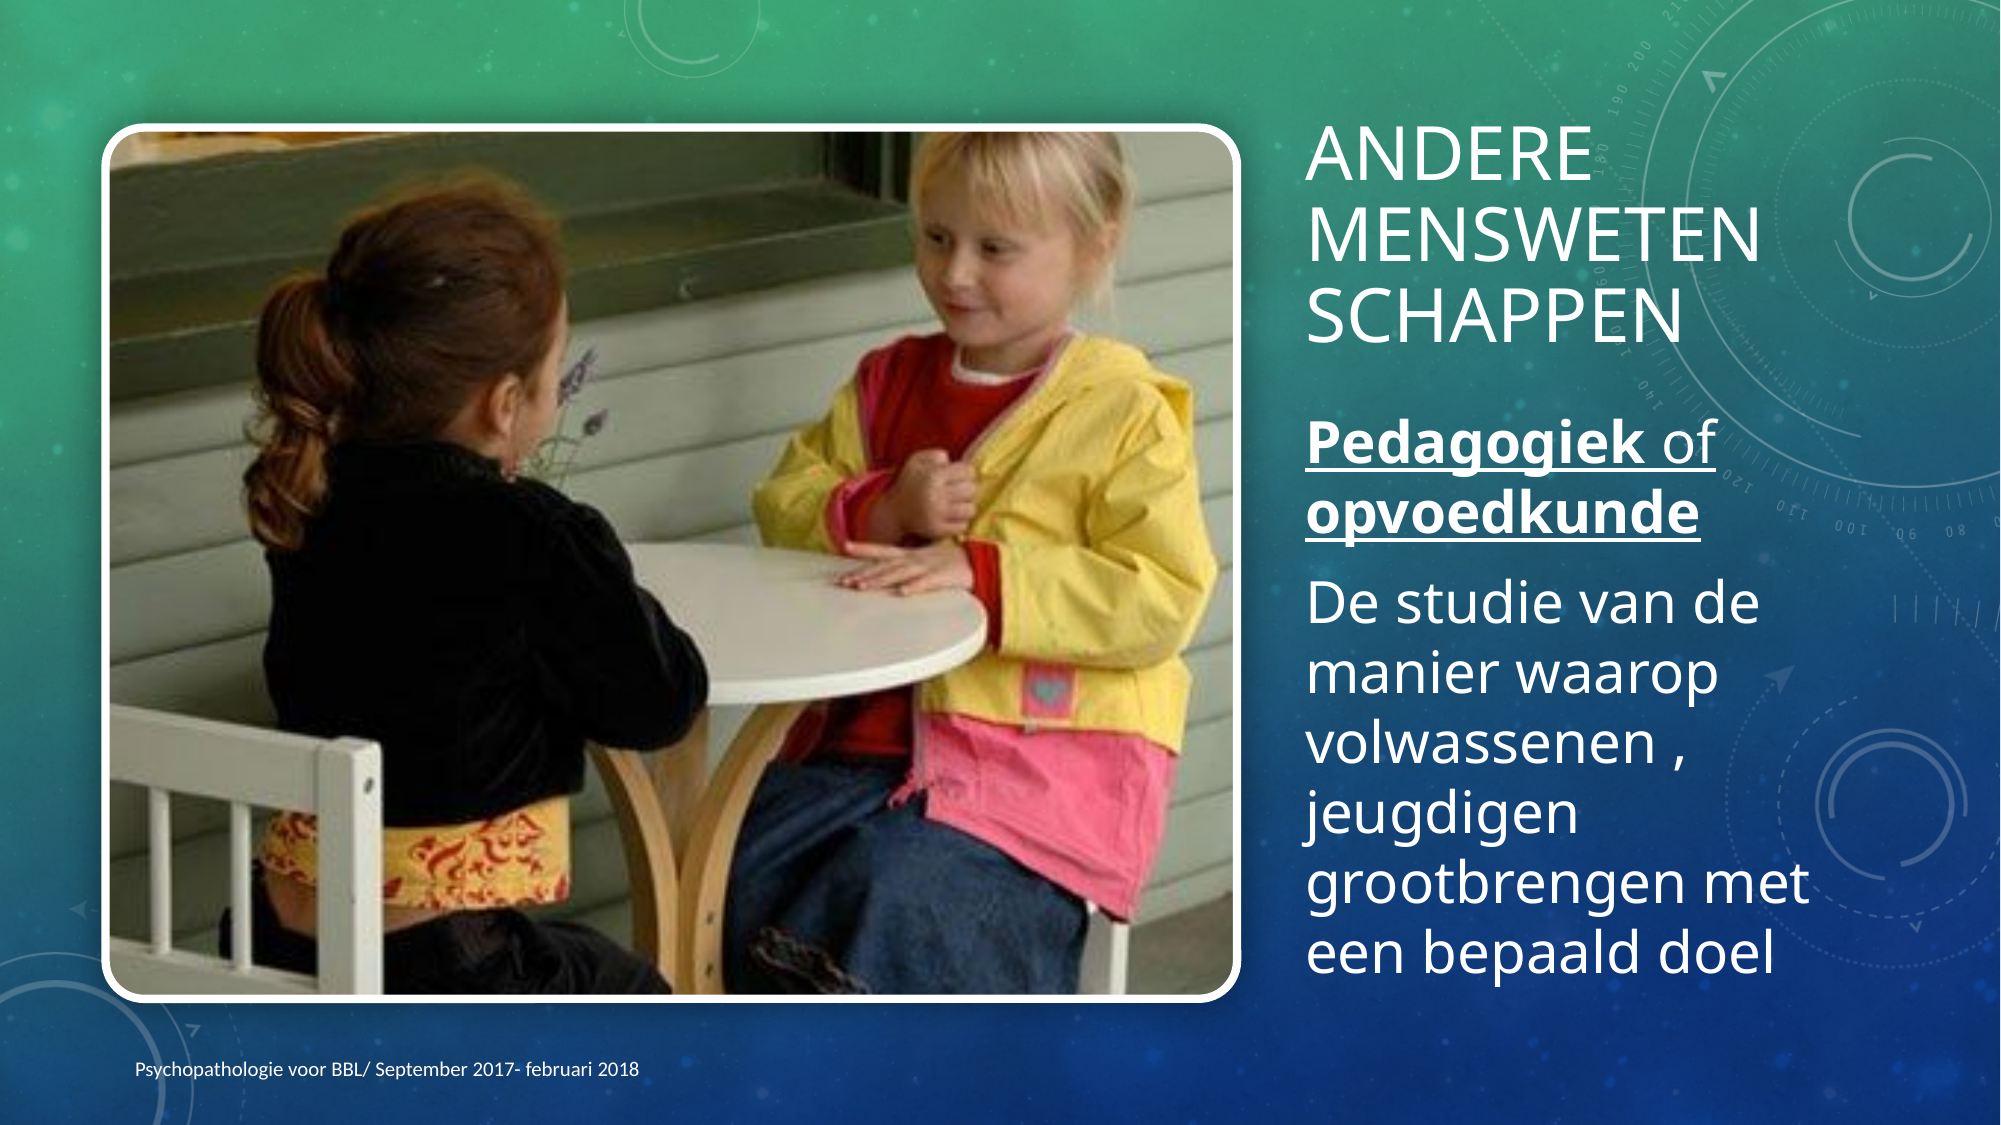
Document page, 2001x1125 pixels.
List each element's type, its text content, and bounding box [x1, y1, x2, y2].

picture [0, 0, 2001, 1125]
footer Psychopathologie voor BBL/ September 2017- februari 2018 [120, 1048, 1228, 1111]
list Pedagogiek of opvoedkunde De studie van de manier waarop volwassenen , jeugdigen grootbrengen met een bepaald doel [1290, 369, 1899, 1021]
title Andere mensweten schappen [1290, 105, 1899, 369]
